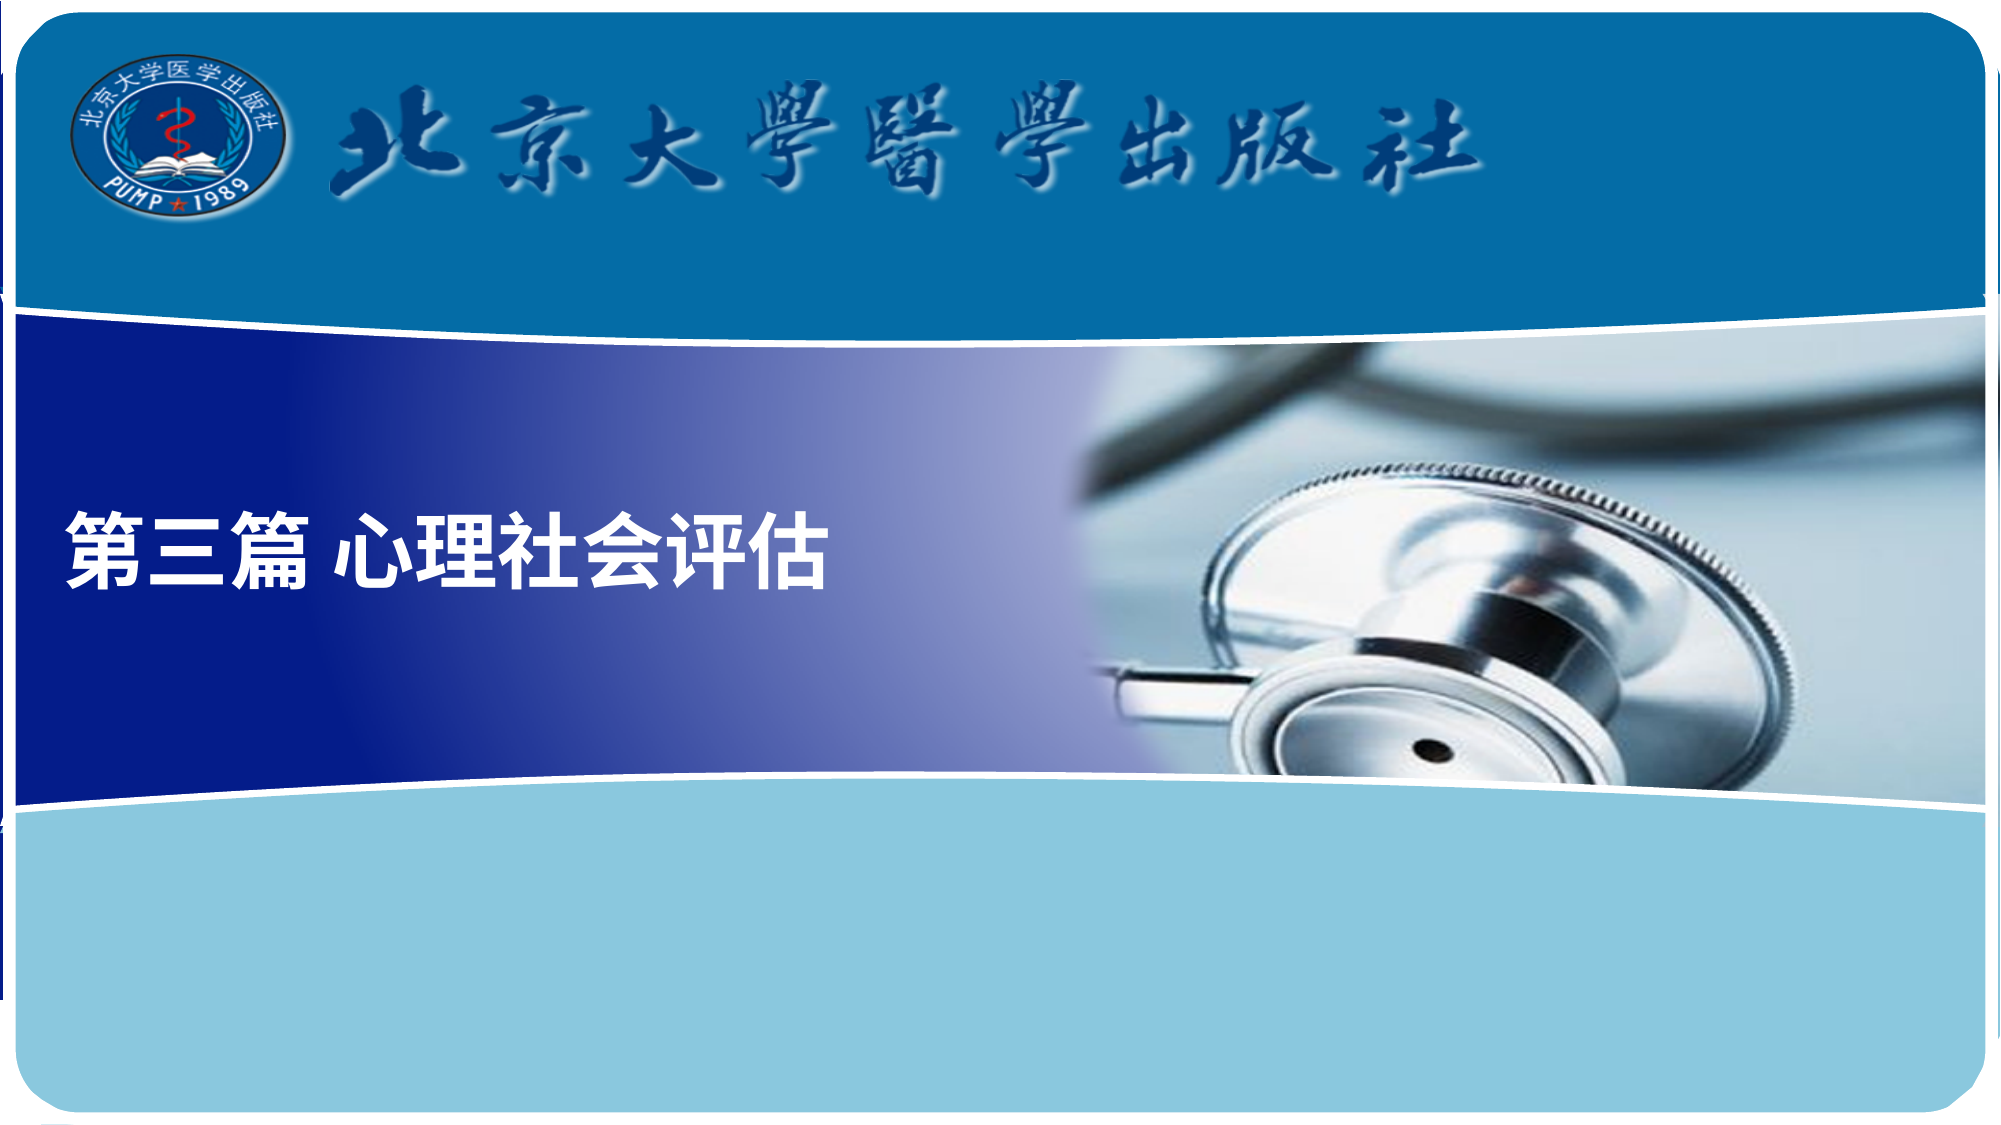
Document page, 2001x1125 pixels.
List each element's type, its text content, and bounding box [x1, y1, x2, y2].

title 第三篇 心理社会评估 [47, 361, 899, 737]
picture [16, 315, 1985, 805]
picture [70, 54, 1489, 225]
